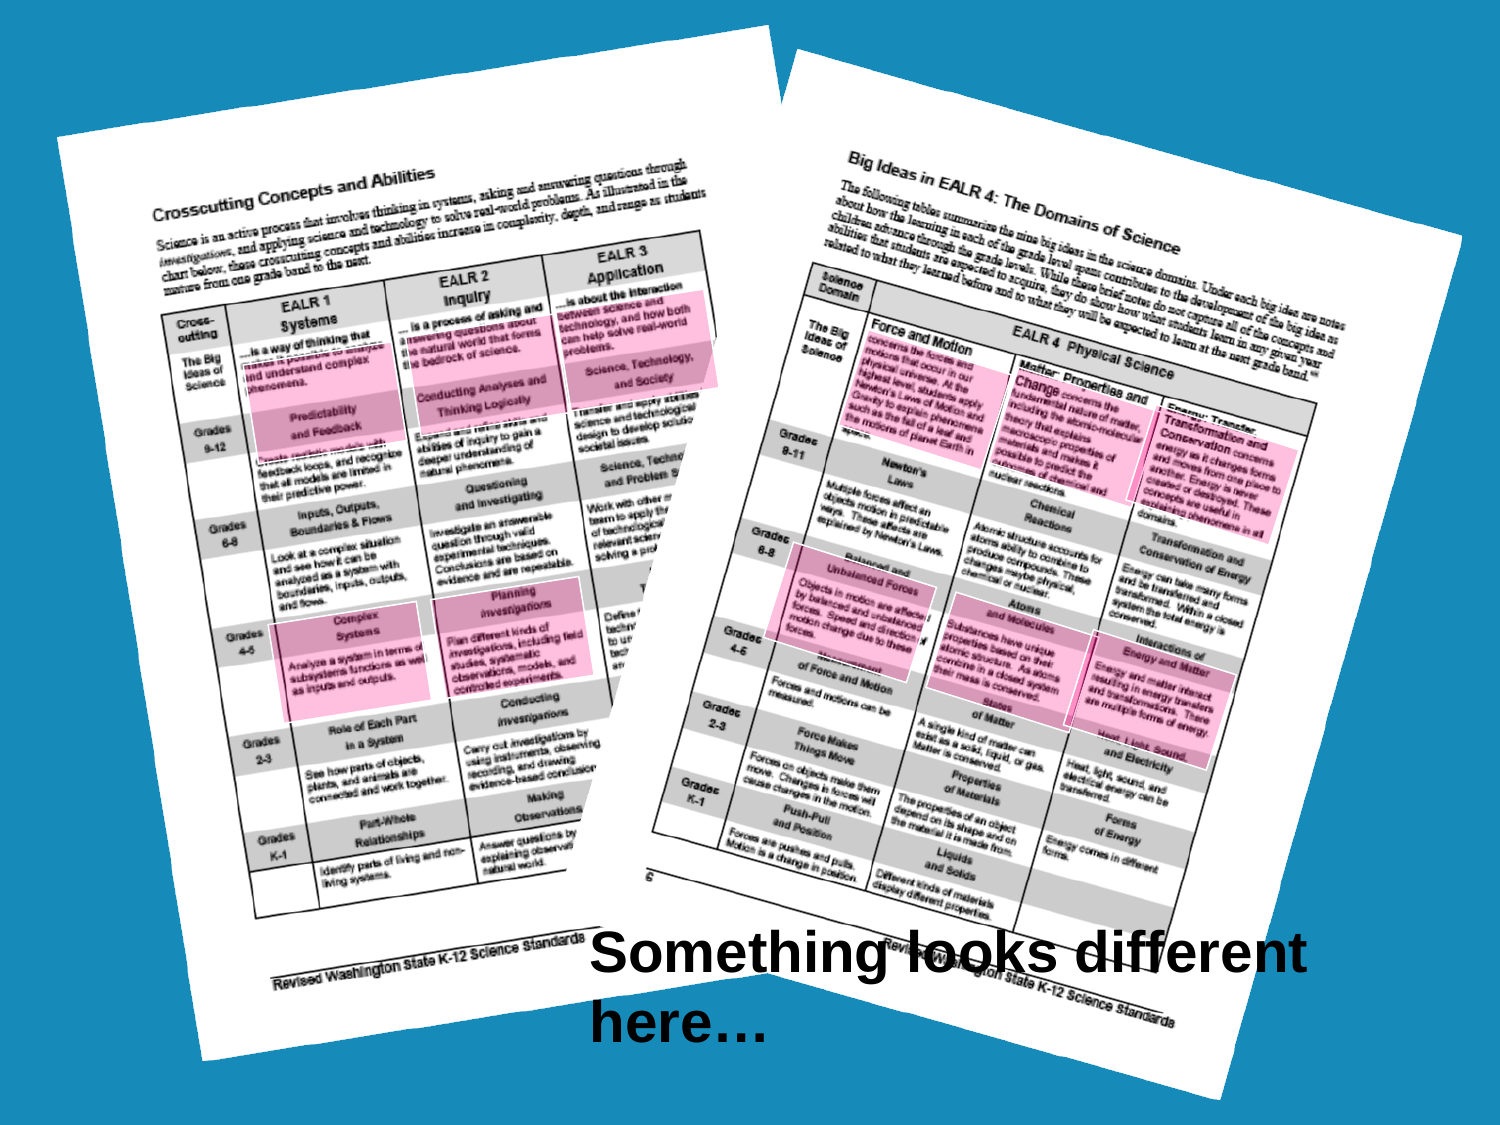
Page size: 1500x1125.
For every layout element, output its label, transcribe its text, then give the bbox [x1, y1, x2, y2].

picture [58, 26, 1462, 1061]
text_box Something looks different here… [574, 907, 1400, 1062]
picture [1087, 1062, 1230, 1100]
